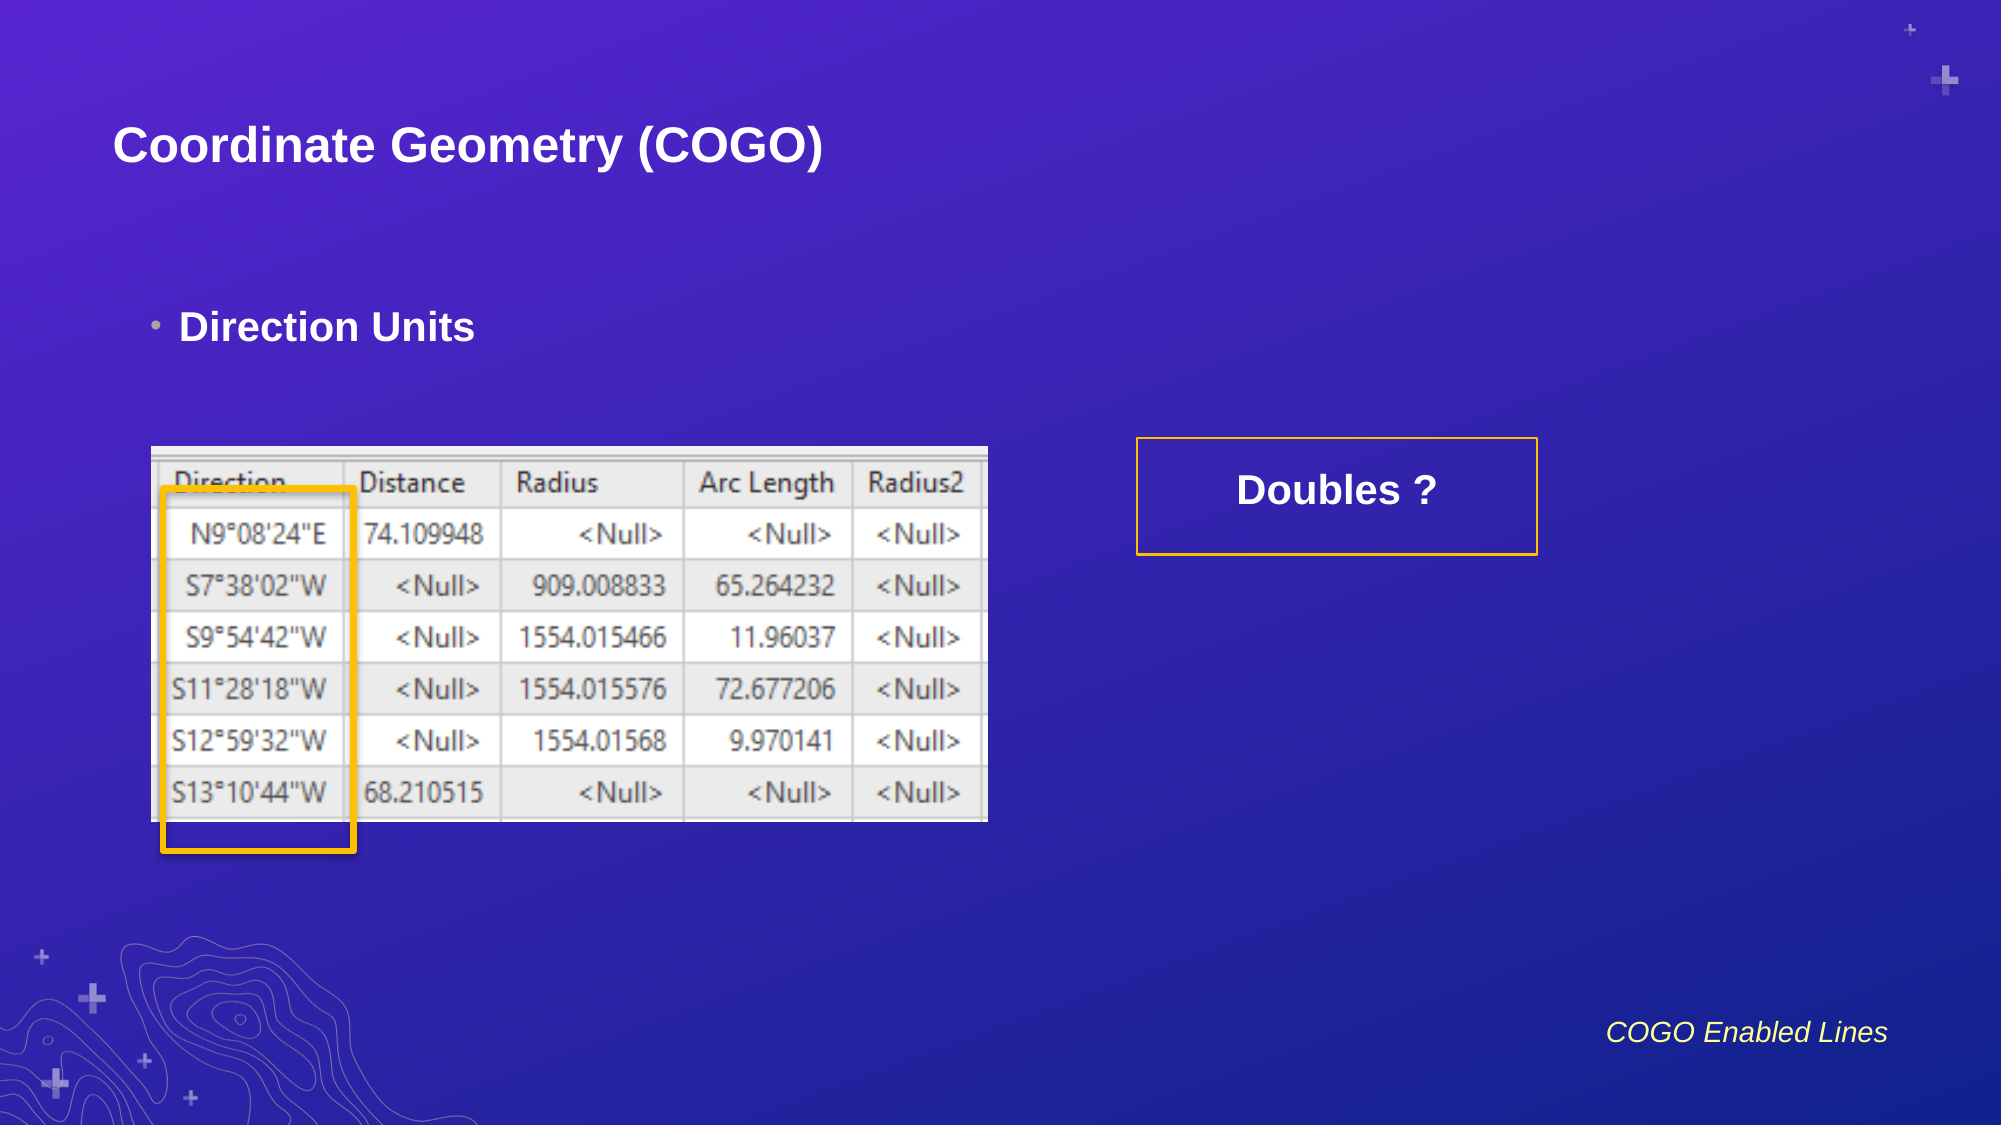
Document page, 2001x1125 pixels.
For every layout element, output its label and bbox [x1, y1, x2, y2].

picture [150, 446, 988, 822]
text_box [0, 0, 2000, 1125]
